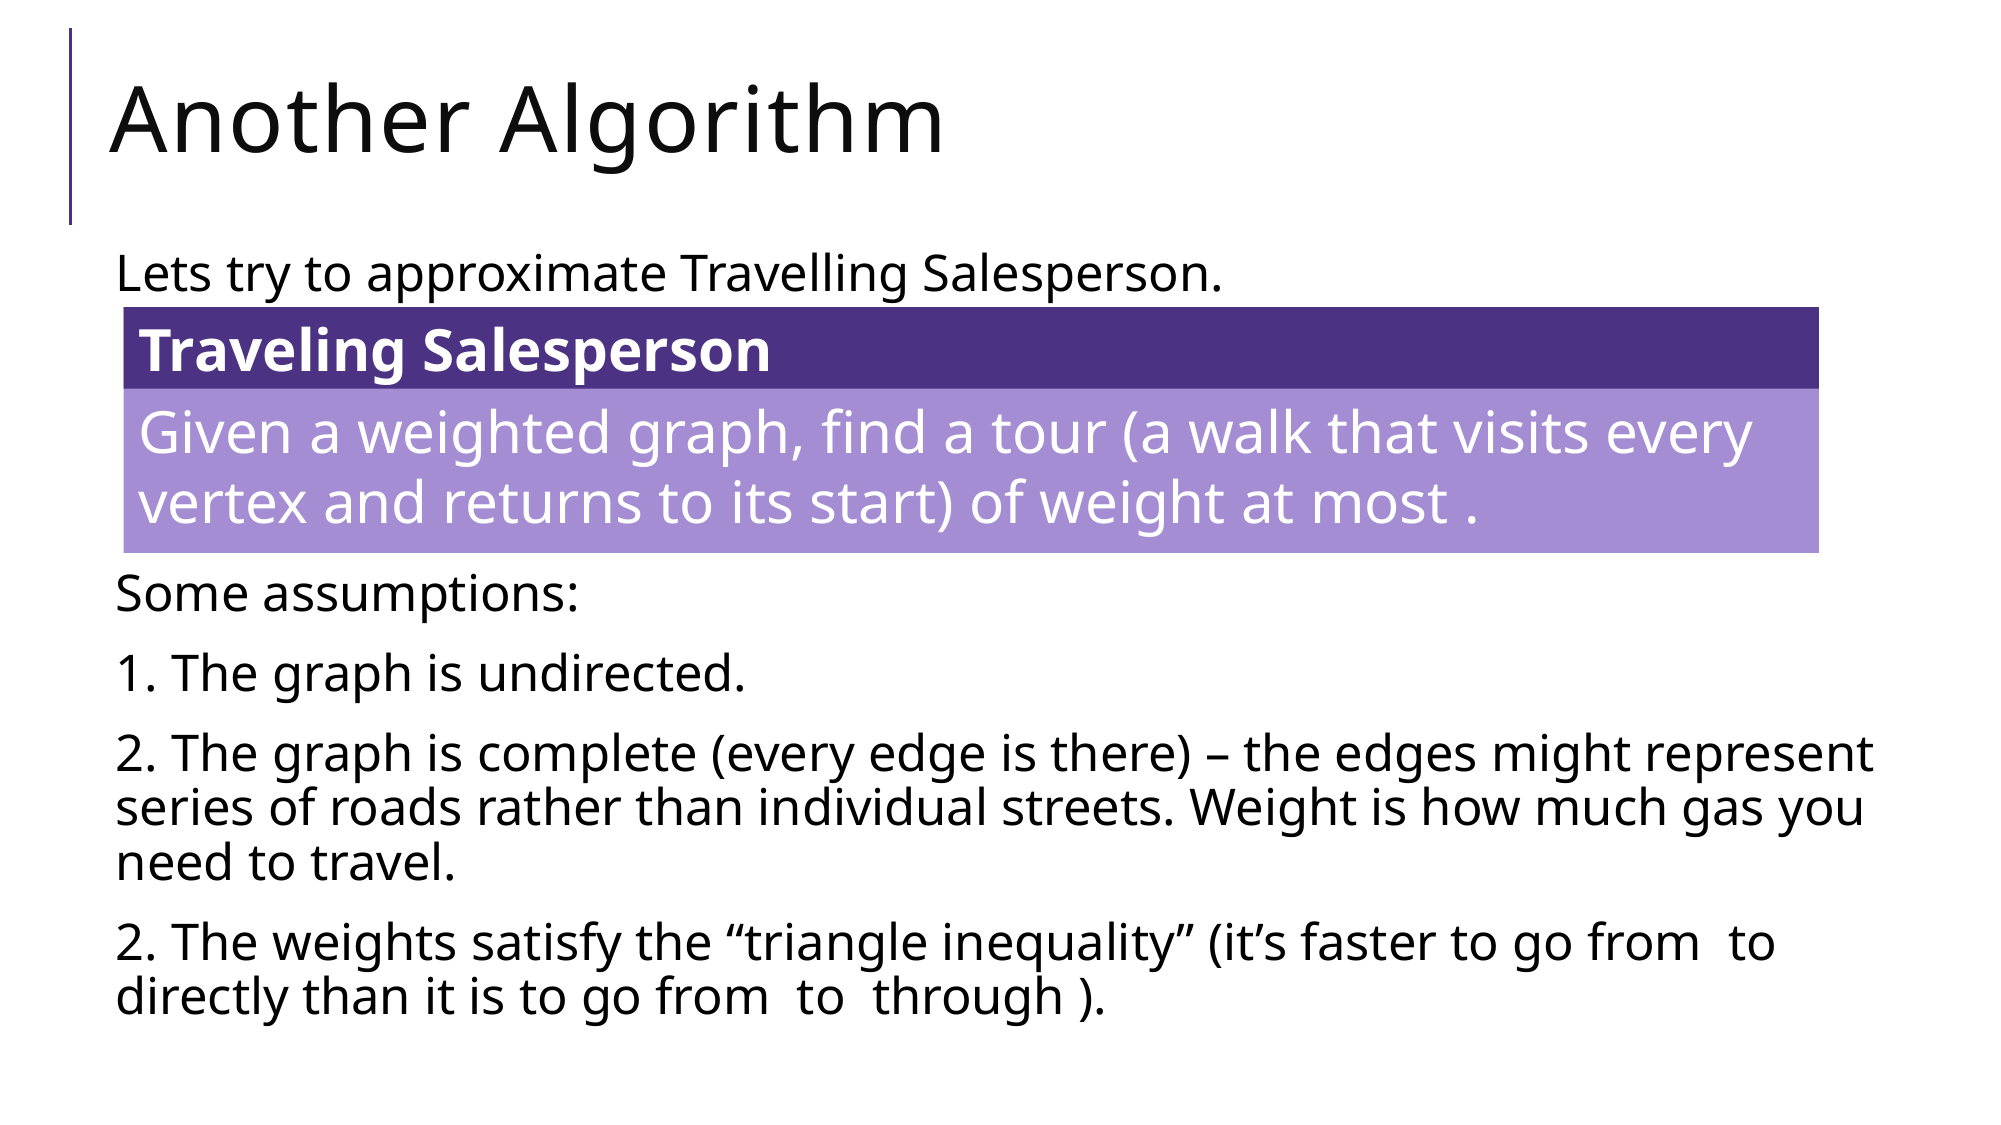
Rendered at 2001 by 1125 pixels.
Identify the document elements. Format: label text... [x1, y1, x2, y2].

text_box Traveling Salesperson [122, 306, 1820, 390]
title Another Algorithm [94, 43, 1930, 210]
